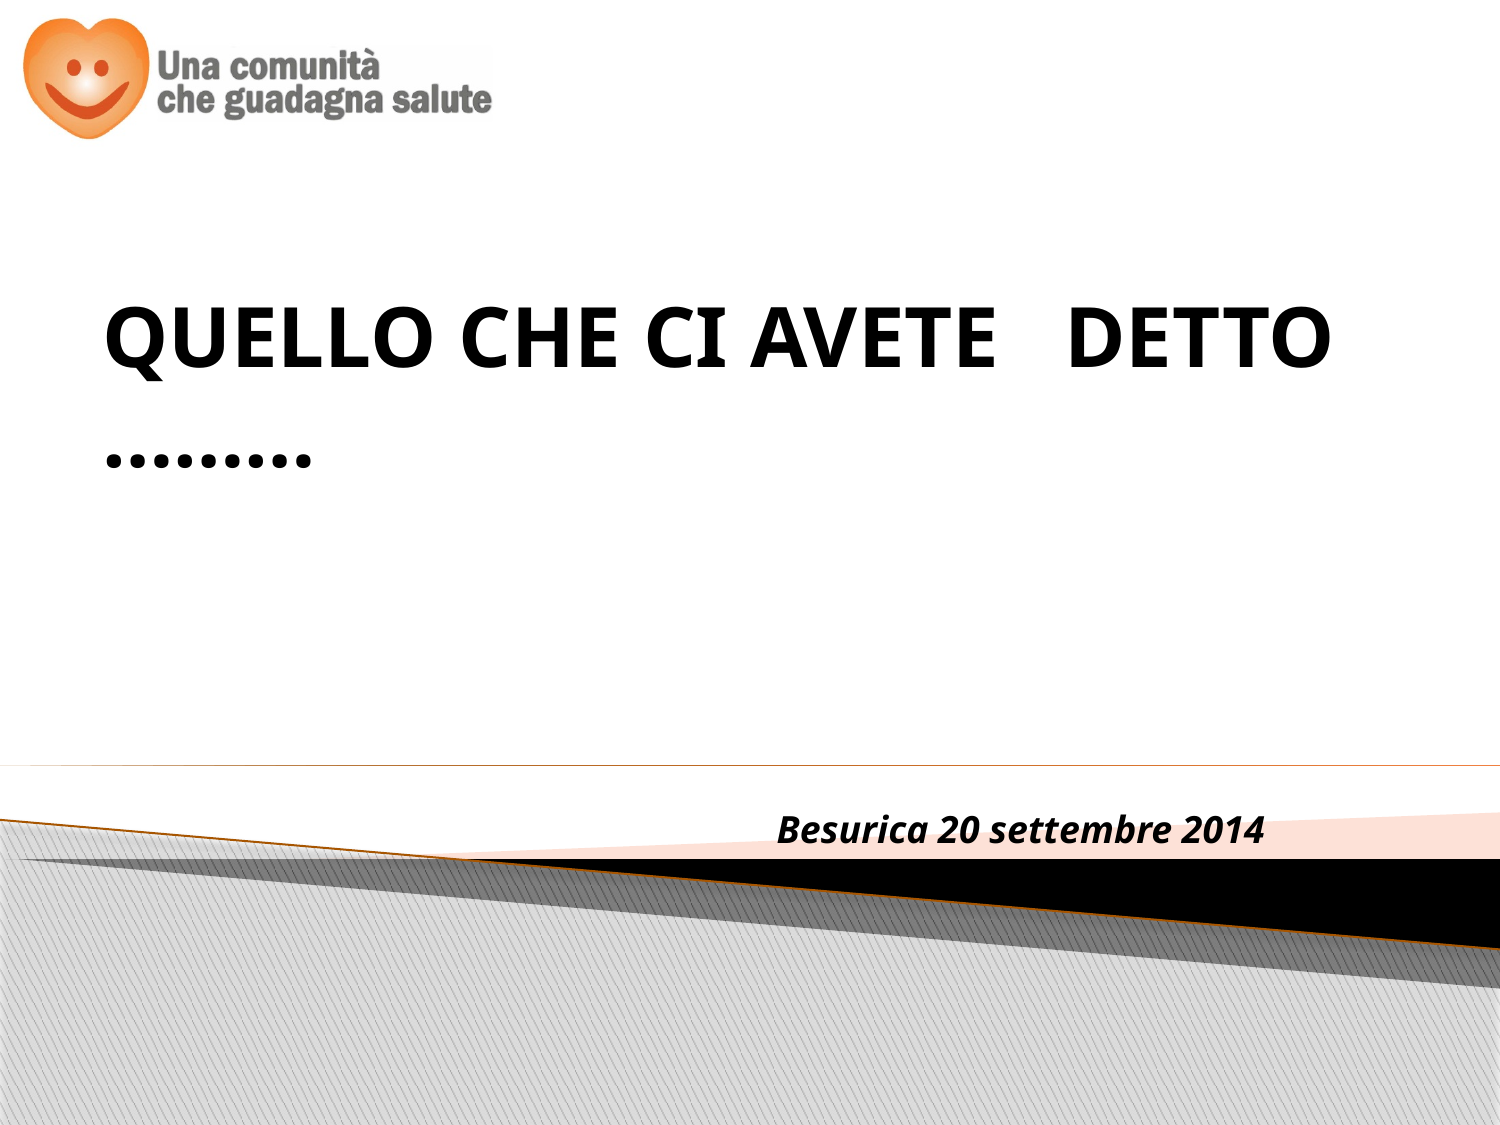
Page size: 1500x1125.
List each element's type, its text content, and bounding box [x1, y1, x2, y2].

picture [5, 859, 1500, 989]
title QUELLO CHE CI AVETE DETTO ……… [87, 224, 1353, 492]
text_box Besurica 20 settembre 2014 [761, 798, 1388, 859]
picture [5, 4, 503, 209]
